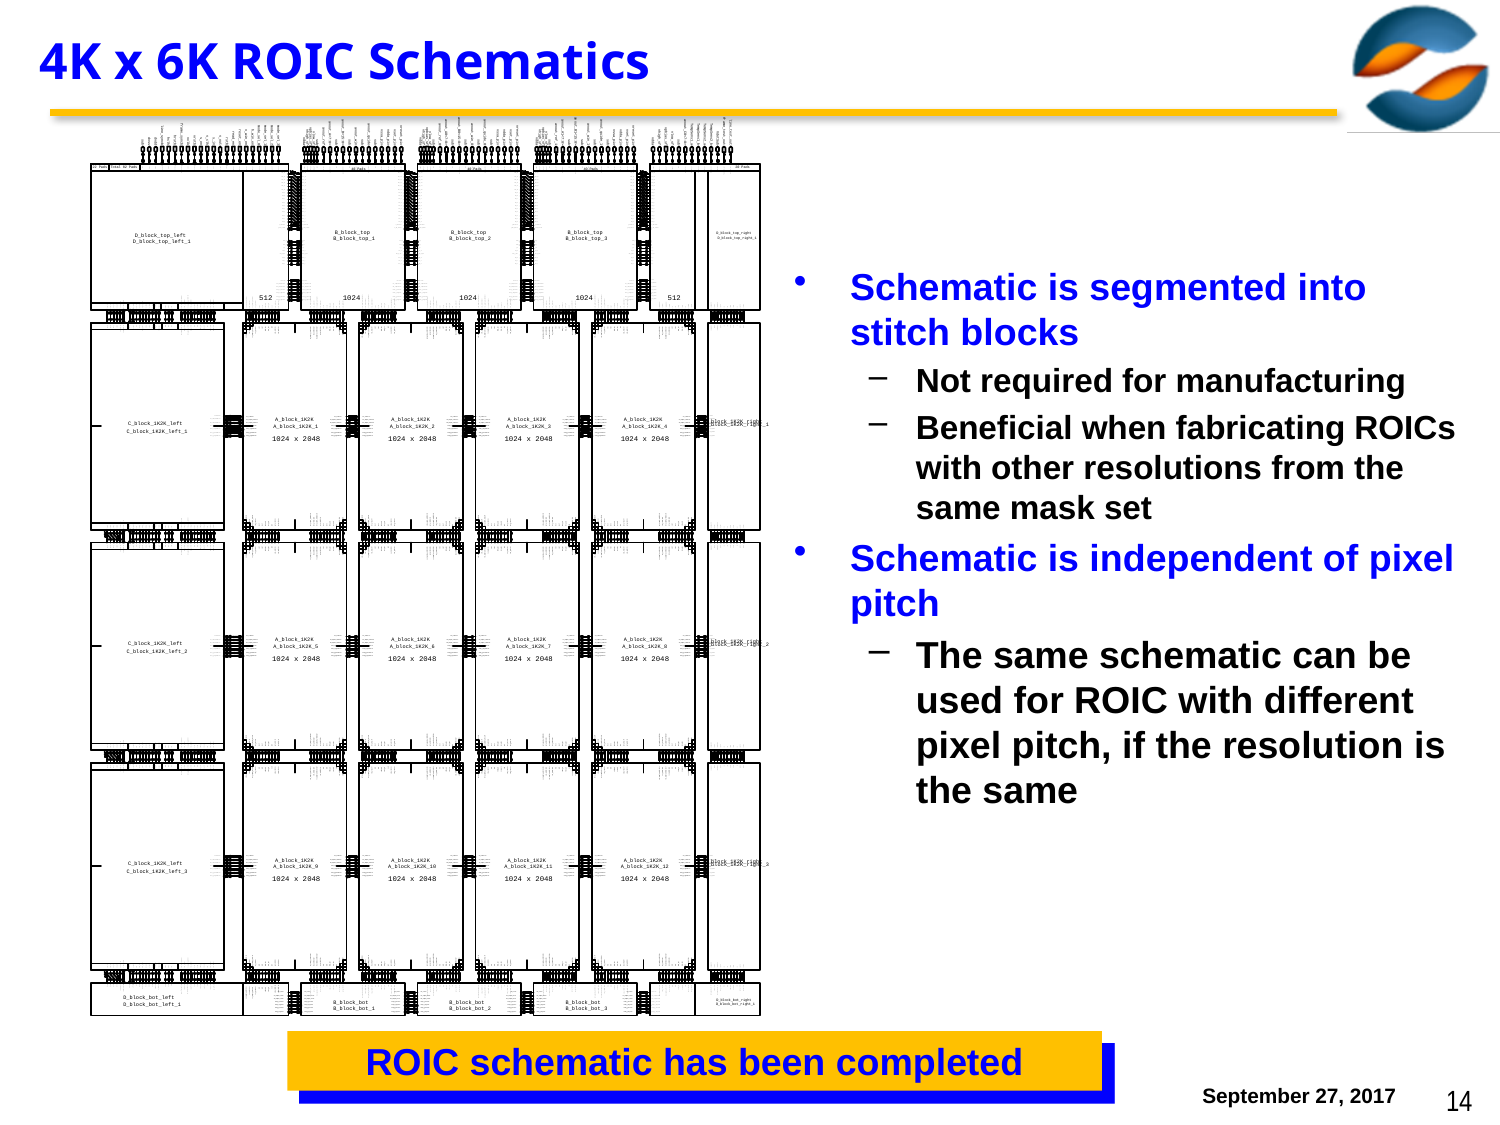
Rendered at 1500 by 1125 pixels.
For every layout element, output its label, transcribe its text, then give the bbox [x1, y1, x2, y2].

text_box ROIC schematic has been completed [287, 1031, 1102, 1091]
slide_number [1187, 1074, 1413, 1113]
title 4K x 6K ROIC Schematics [24, 12, 1300, 106]
picture [62, 105, 780, 1033]
text_box Schematic is segmented into stitch blocks Not required for manufacturing Beneficial when fabricating ROICs with other resolutions from the same mask set Schematic is independent of pixel pitch The same schematic can be used for ROIC with different pixel pitch, if the resolution is the same [784, 255, 1489, 763]
picture [1347, 0, 1500, 138]
slide_number 14 [1412, 1074, 1488, 1125]
